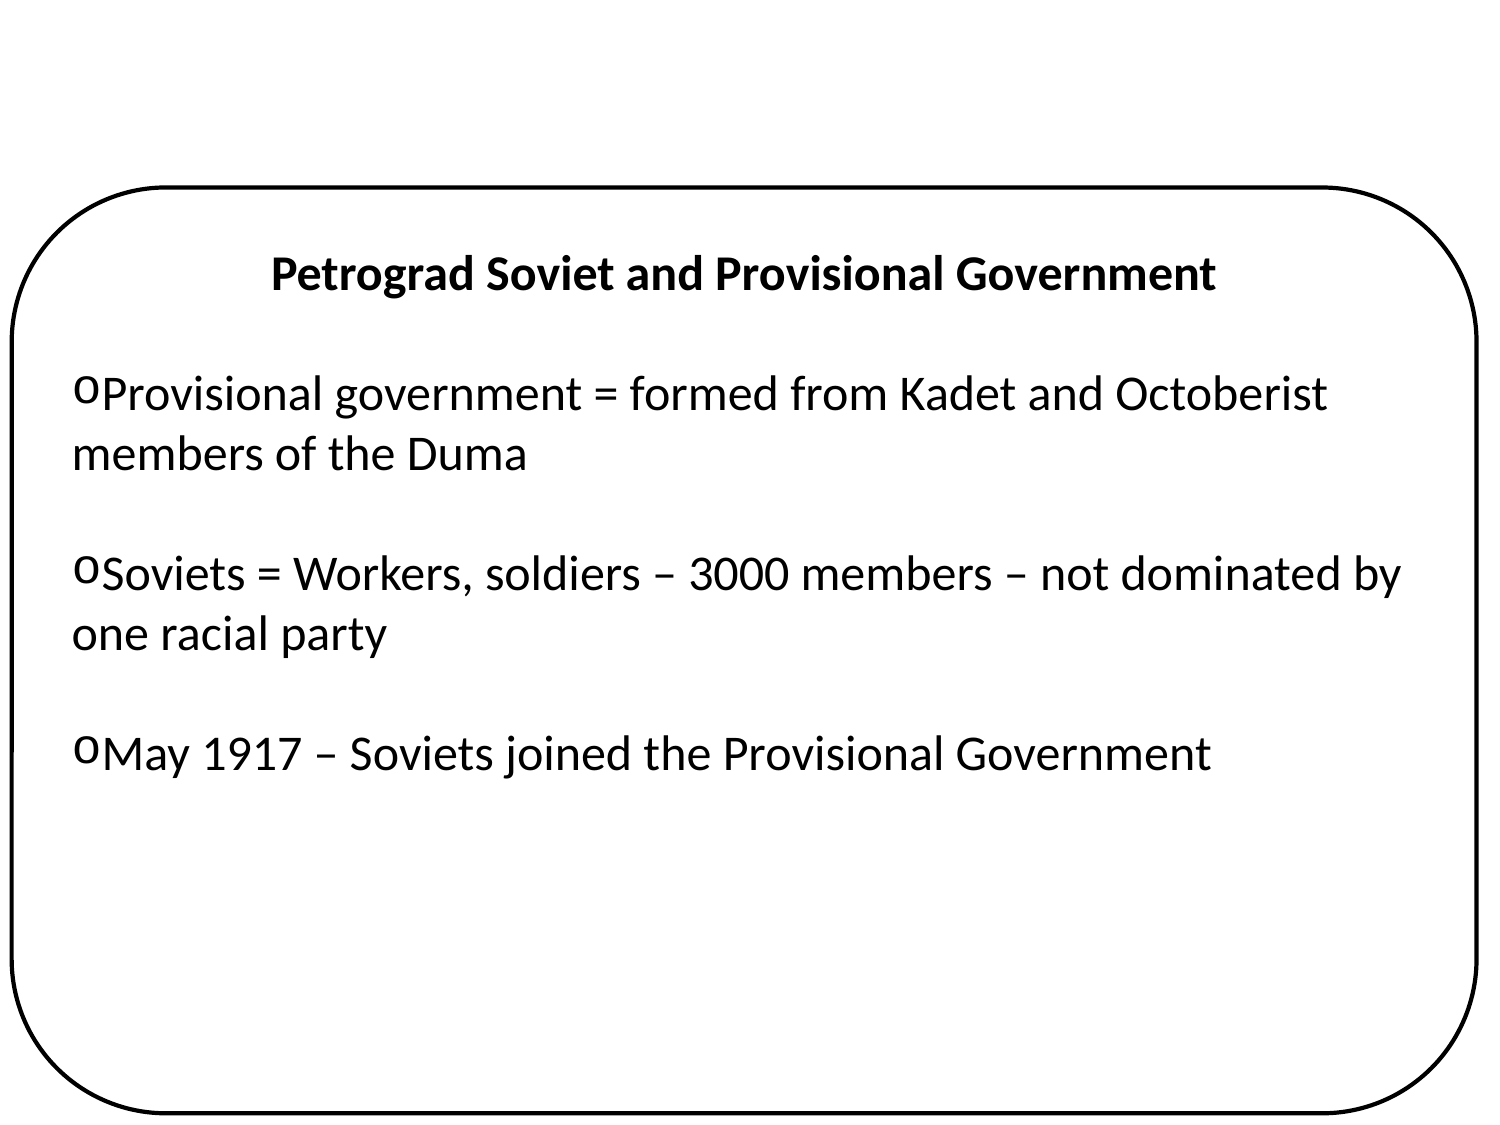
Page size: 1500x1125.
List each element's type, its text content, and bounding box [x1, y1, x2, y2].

text_box Petrograd Soviet and Provisional Government Provisional government = formed from Kadet and Octoberist members of the Duma Soviets = Workers, soldiers – 3000 members – not dominated by one racial party May 1917 – Soviets joined the Provisional Government [9, 185, 1479, 1116]
